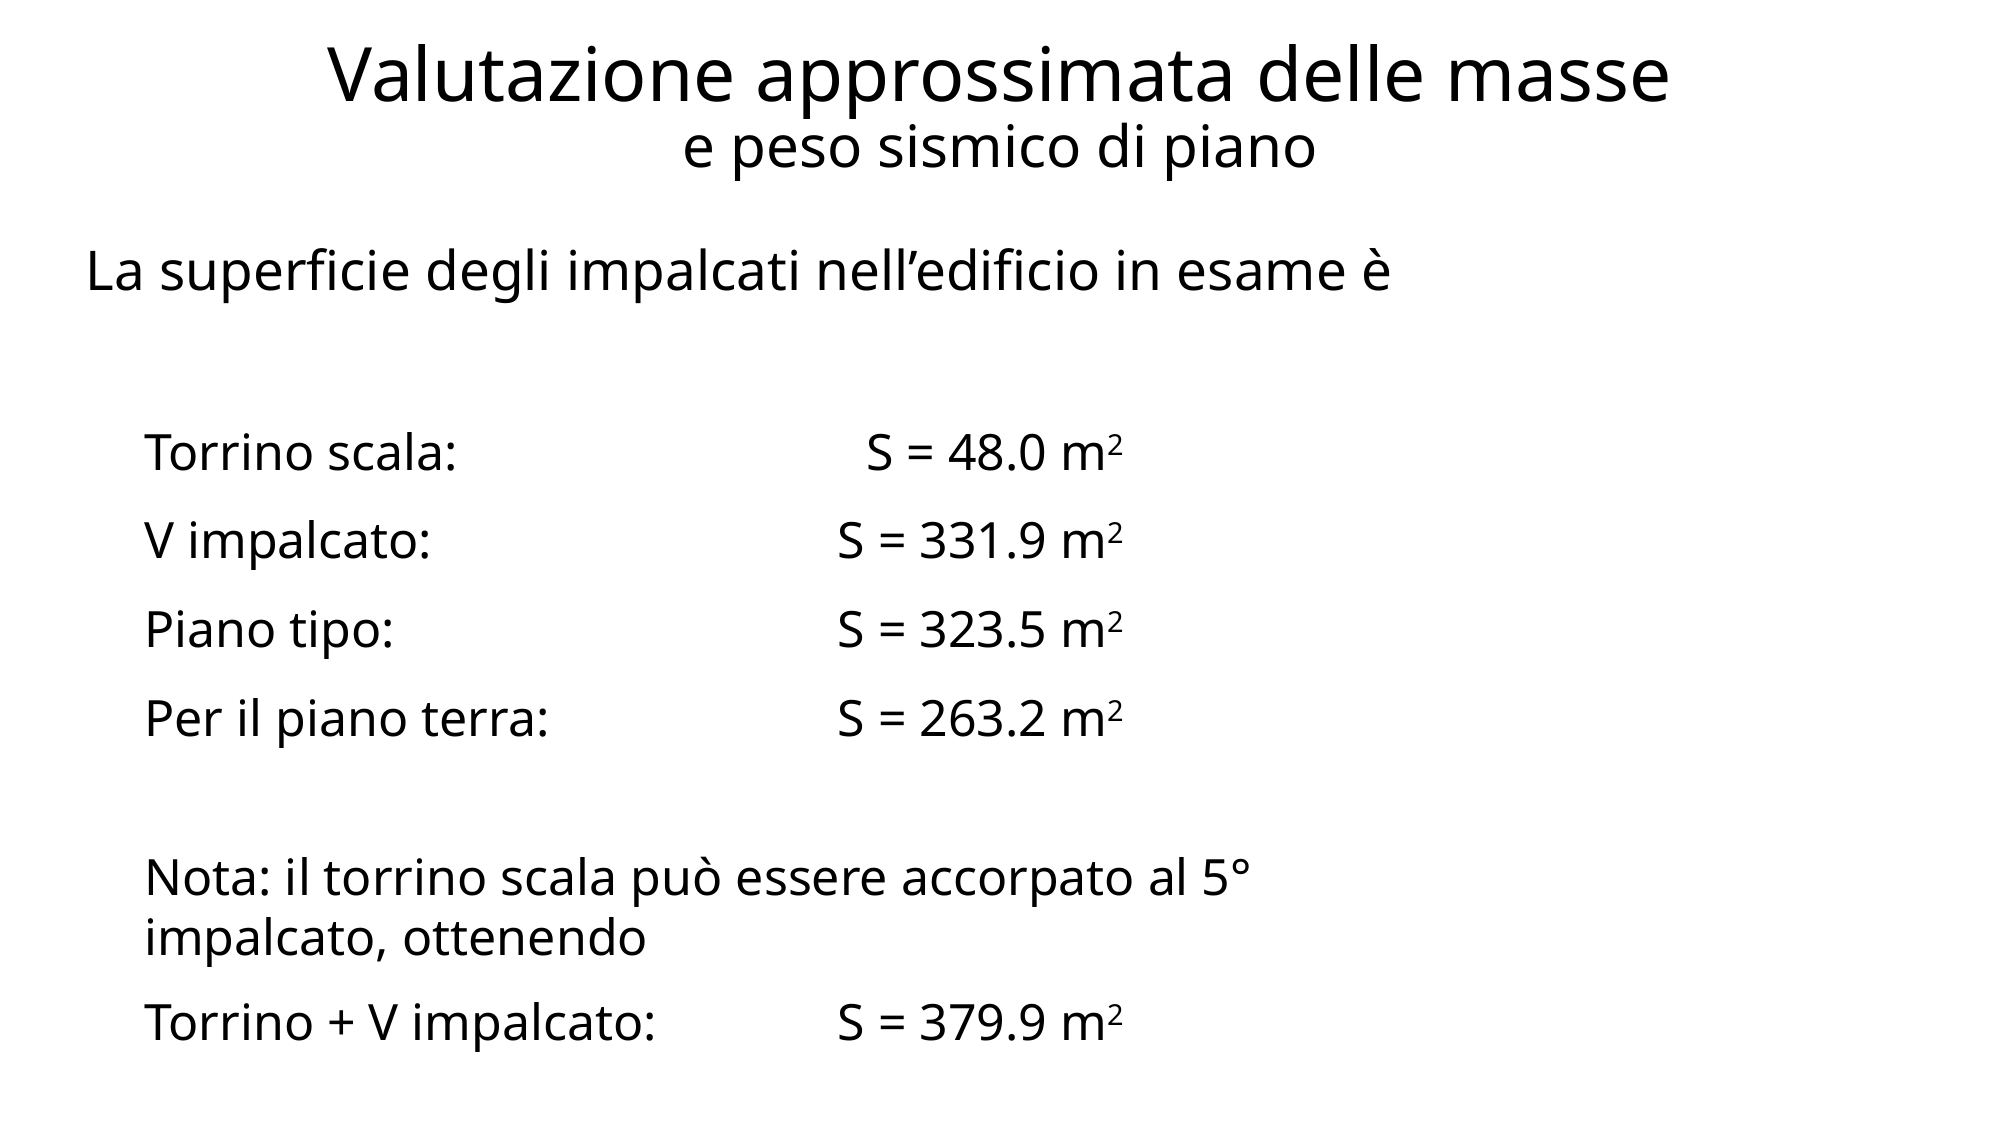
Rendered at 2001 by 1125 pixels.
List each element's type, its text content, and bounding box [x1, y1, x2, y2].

text_box Per il piano terra: S = 263.2 m2 [129, 678, 1370, 754]
text_box V impalcato: S = 331.9 m2 [129, 501, 1370, 577]
text_box Piano tipo: S = 323.5 m2 [129, 590, 1370, 666]
text_box Torrino scala: S = 48.0 m2 [129, 412, 1370, 488]
text_box Nota: il torrino scala può essere accorpato al 5° impalcato, ottenendo Torrino + V impalcato: S = 379.9 m2 [129, 838, 1370, 914]
list La superficie degli impalcati nell’edificio in esame è [70, 236, 1430, 325]
title Valutazione approssimata delle masse e peso sismico di piano [137, 0, 1863, 218]
